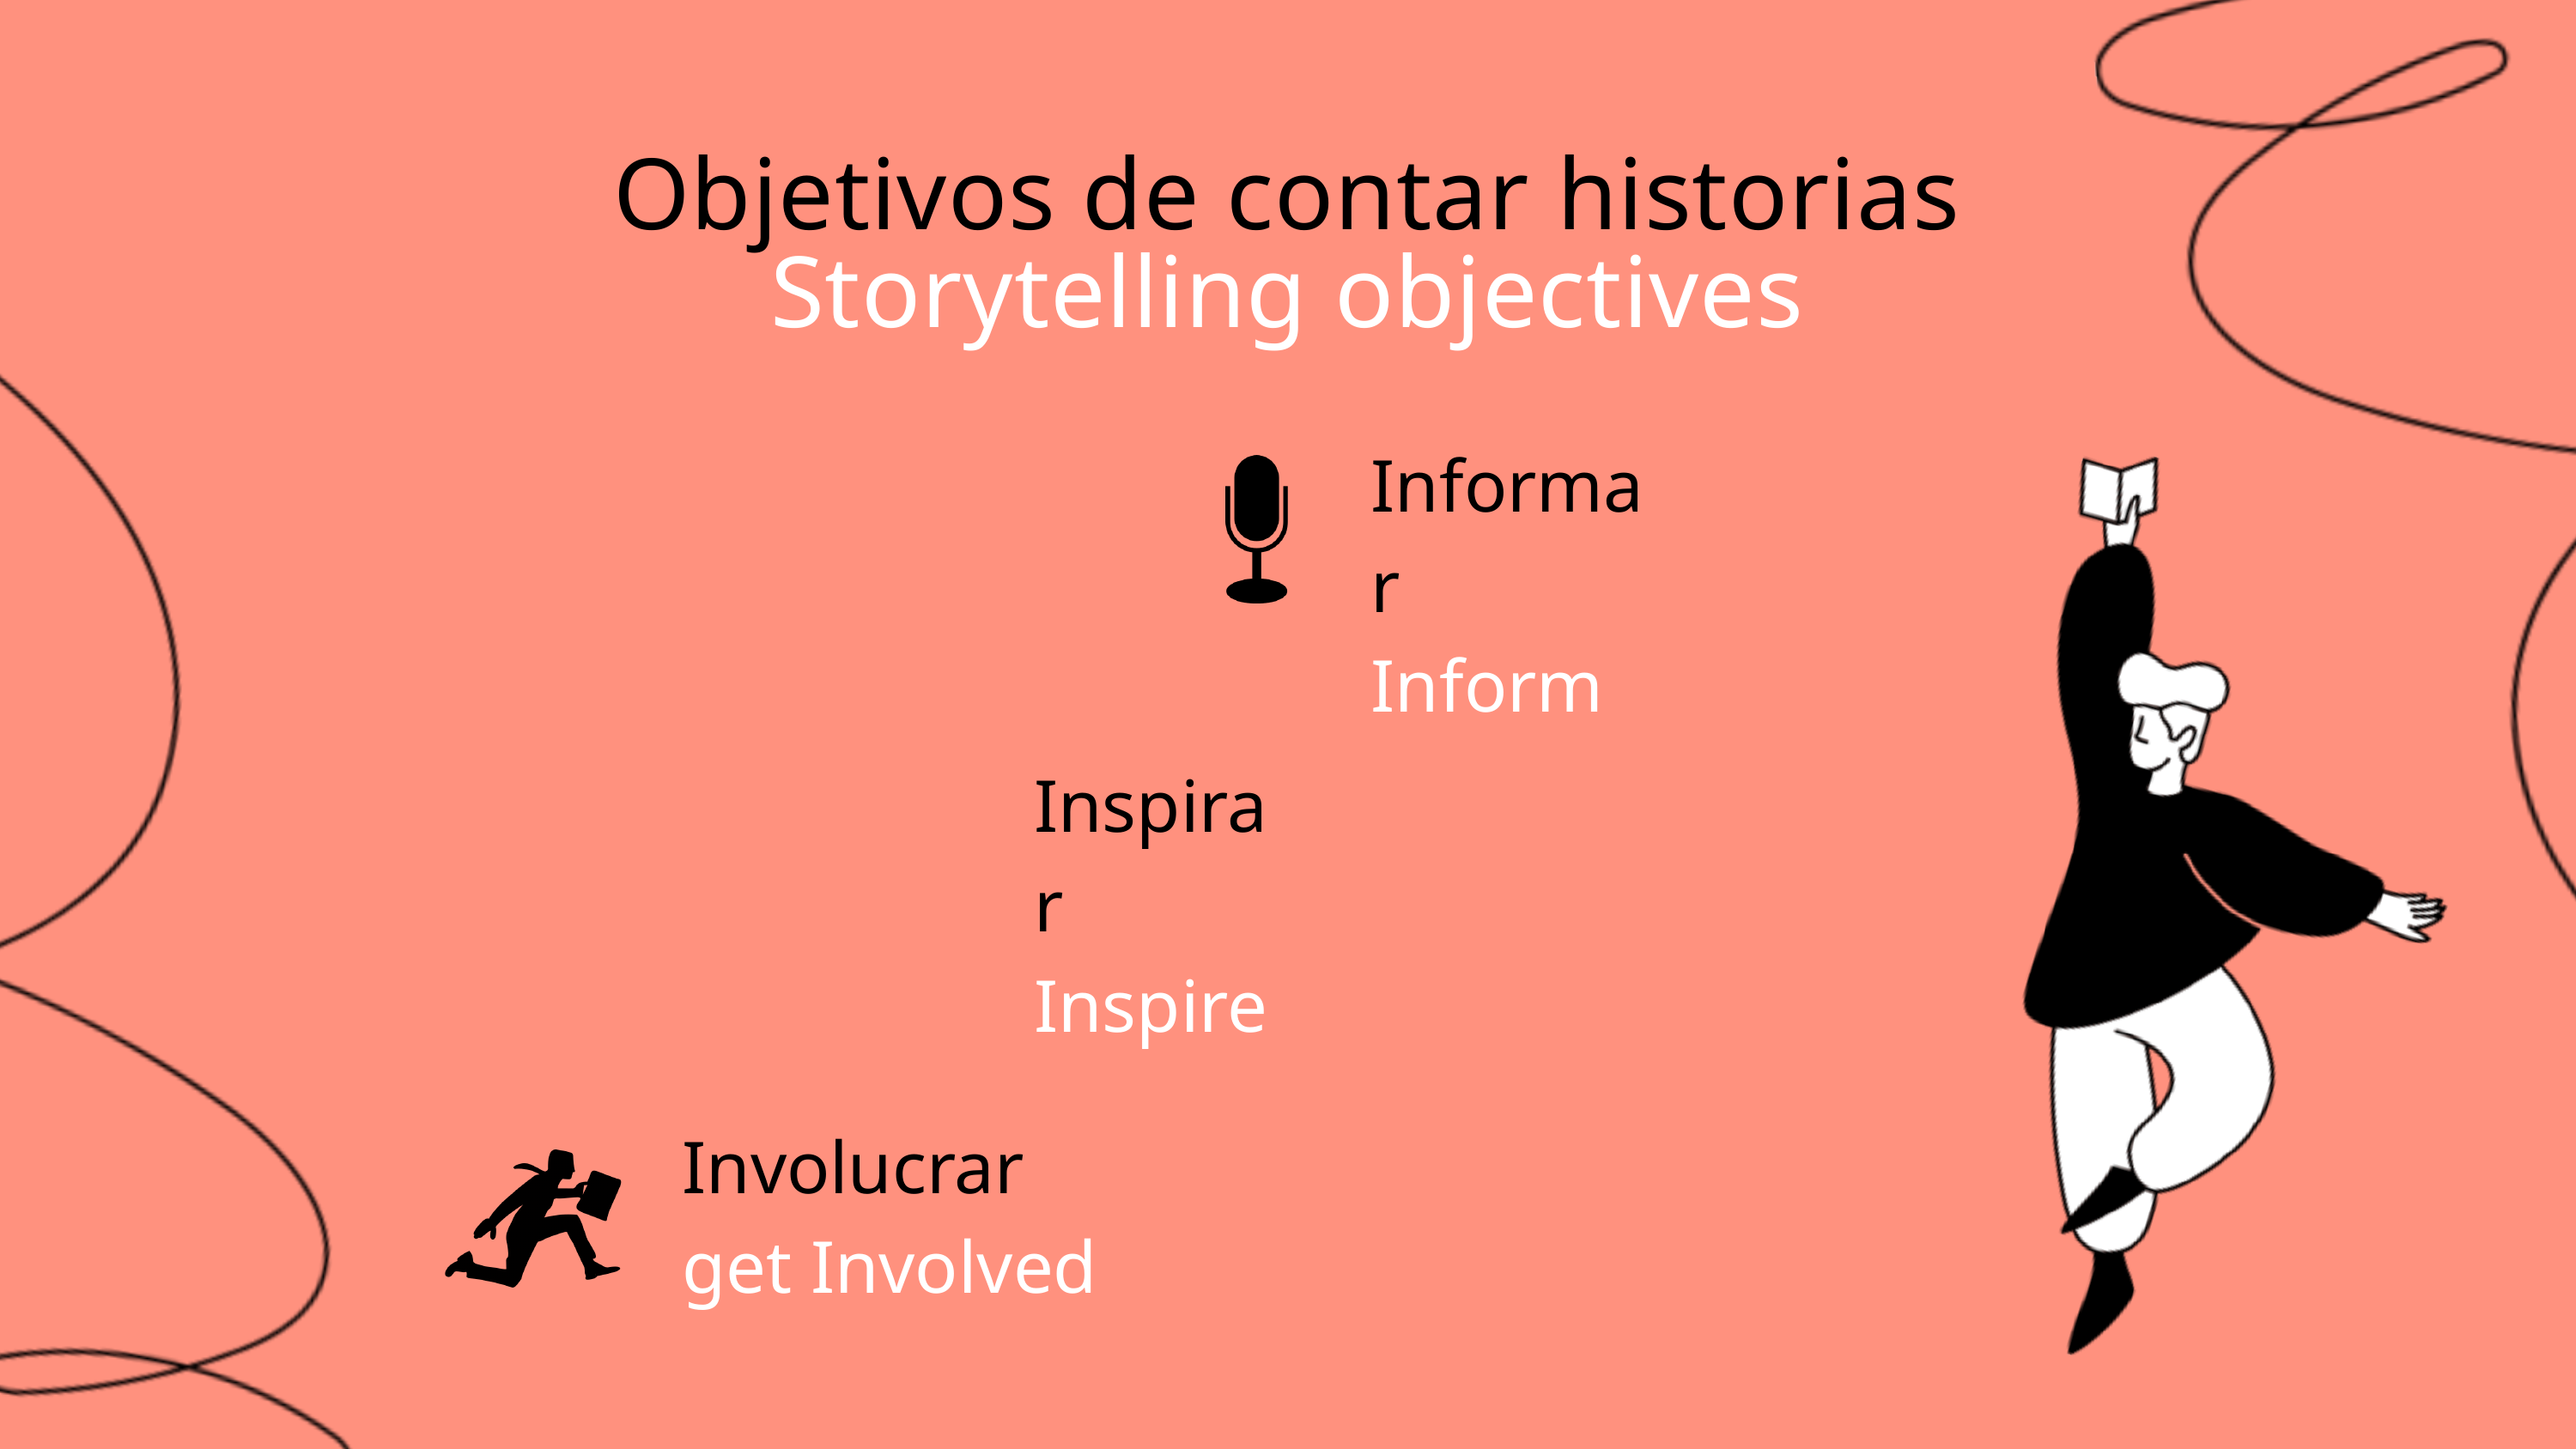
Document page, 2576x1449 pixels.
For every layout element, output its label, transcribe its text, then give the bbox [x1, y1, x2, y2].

picture [1840, 0, 2576, 1420]
picture [0, 26, 568, 1449]
text_box Involucrar get Involved [682, 1107, 1108, 1308]
picture [443, 1149, 622, 1288]
text_box Informar Inform [1370, 426, 1659, 727]
picture [1225, 455, 1289, 604]
text_box Inspirar Inspire [1034, 746, 1288, 1047]
text_box Objetivos de contar historias Storytelling objectives [307, 150, 2269, 348]
